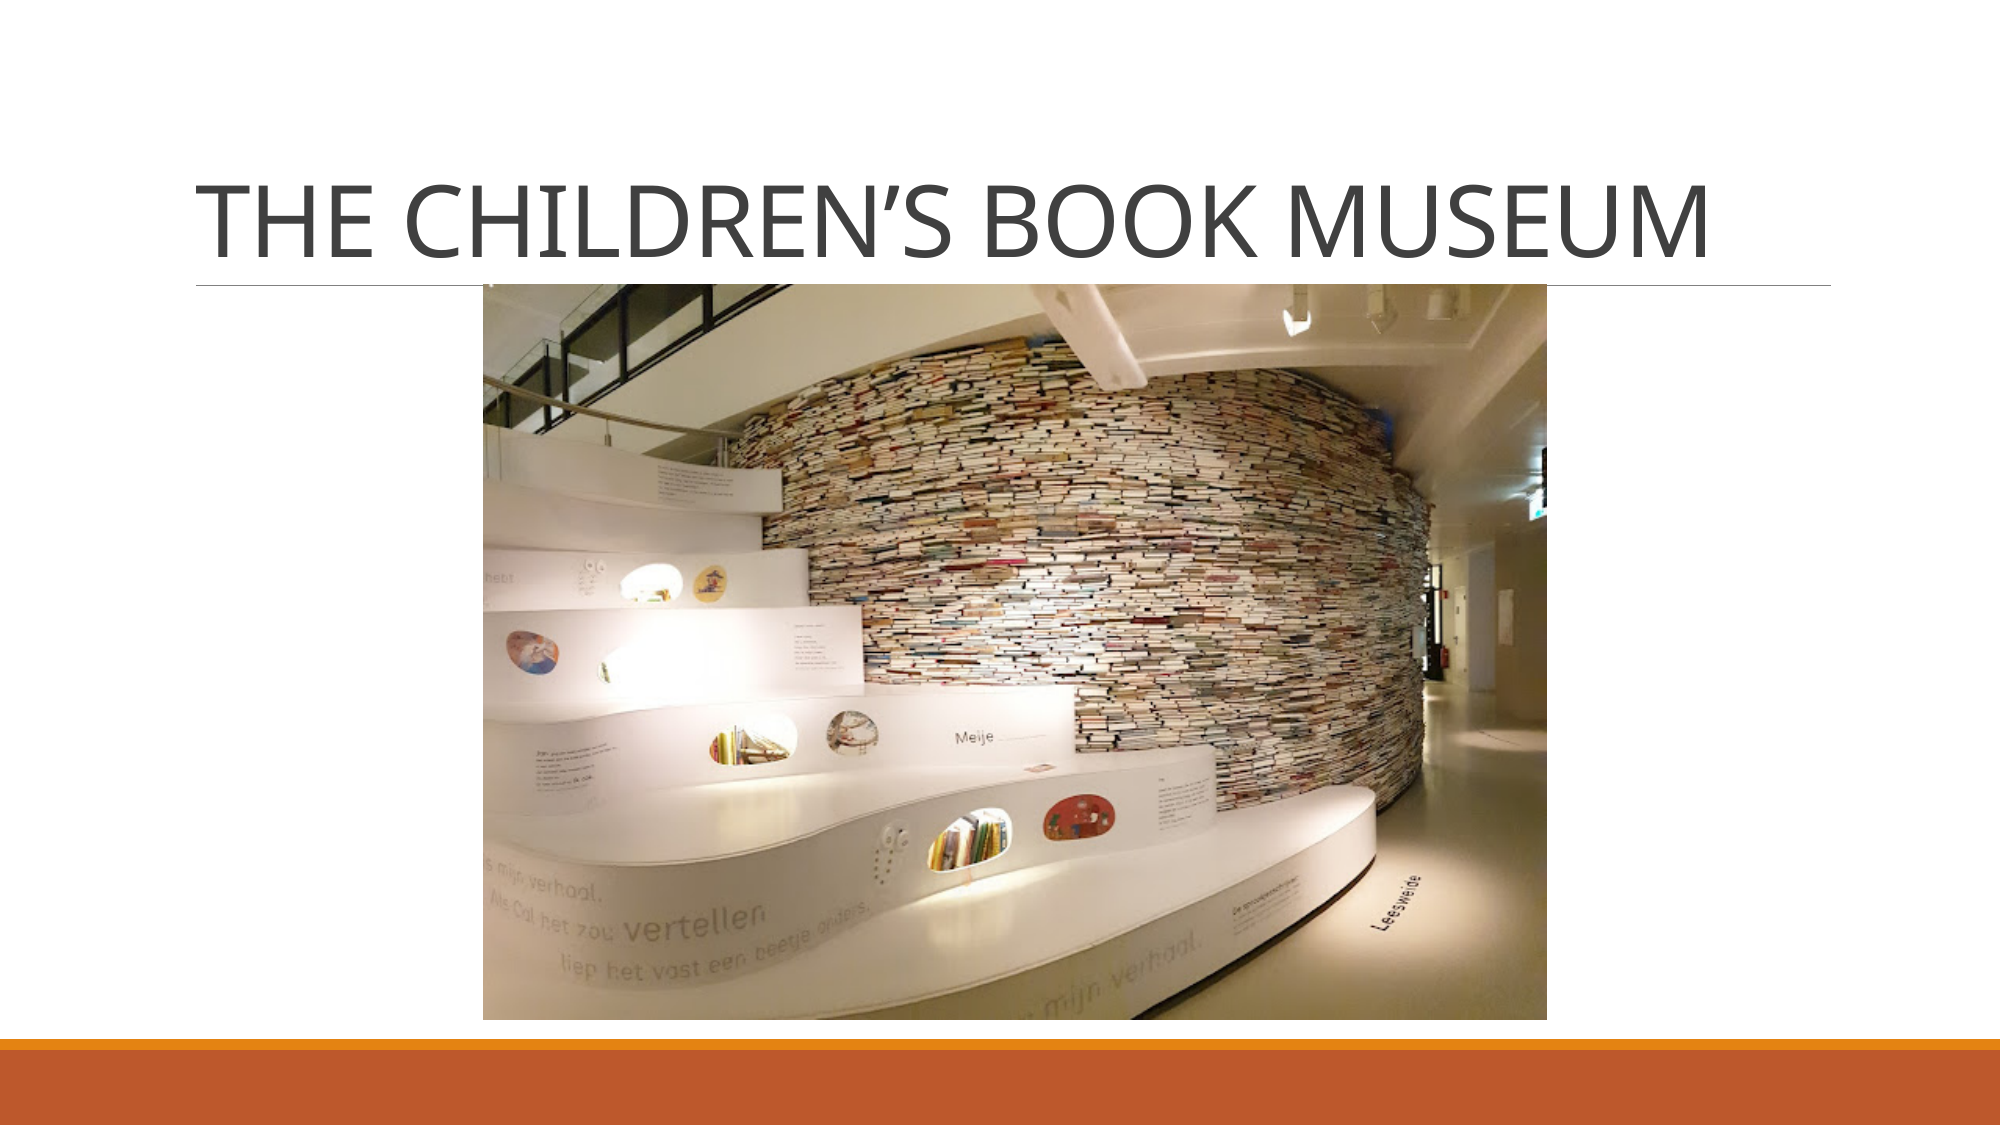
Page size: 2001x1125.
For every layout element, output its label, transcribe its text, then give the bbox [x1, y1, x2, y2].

title THE CHILDREN’S BOOK MUSEUM [180, 47, 1830, 285]
picture [483, 284, 1547, 1020]
